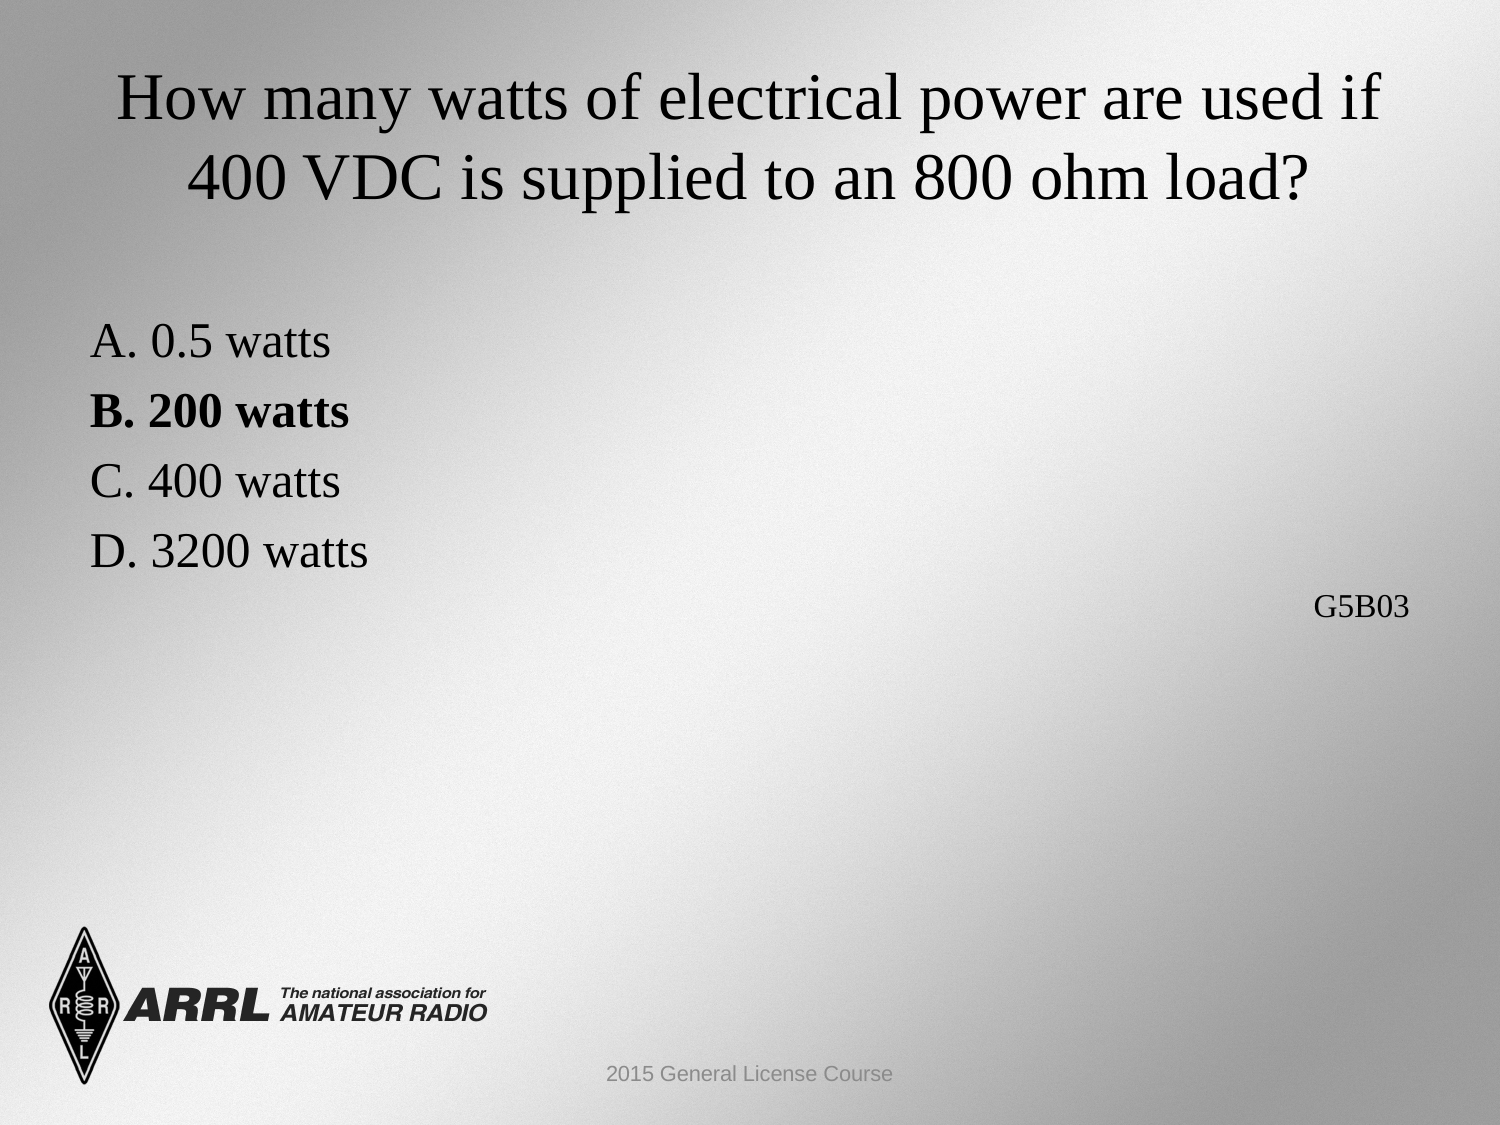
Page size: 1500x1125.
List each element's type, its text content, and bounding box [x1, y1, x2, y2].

footer 2015 General License Course [512, 1042, 988, 1103]
list A. 0.5 watts B. 200 watts C. 400 watts D. 3200 watts G5B03 [75, 299, 1425, 1005]
picture [0, 0, 1500, 1125]
title How many watts of electrical power are used if 400 VDC is supplied to an 800 ohm load? [75, 45, 1425, 233]
